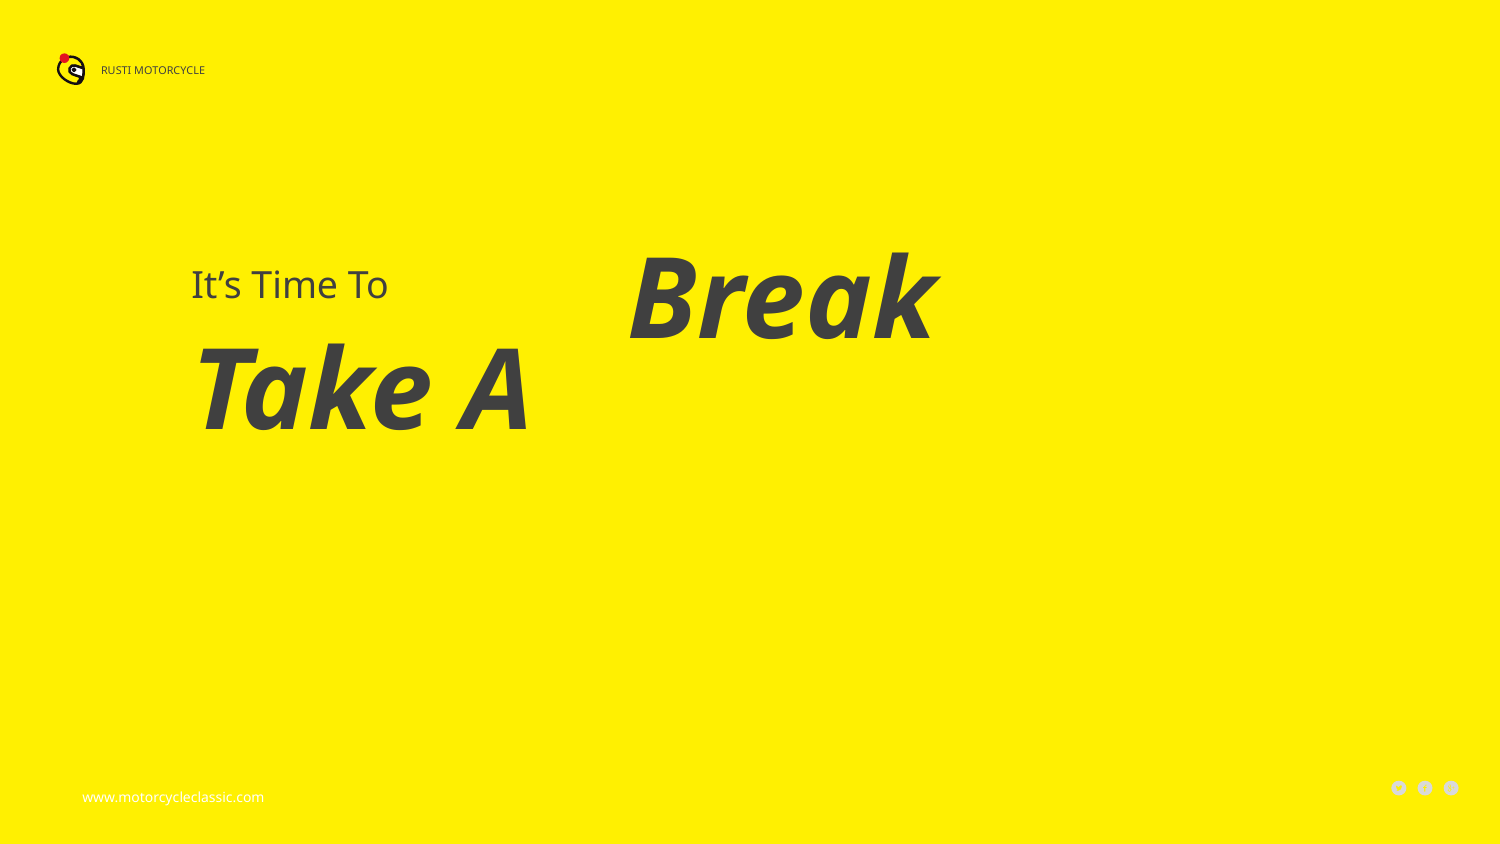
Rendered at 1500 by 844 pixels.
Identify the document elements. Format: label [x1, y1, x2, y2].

picture [0, 0, 1500, 844]
text_box [57, 53, 317, 85]
text_box [1391, 780, 1459, 796]
